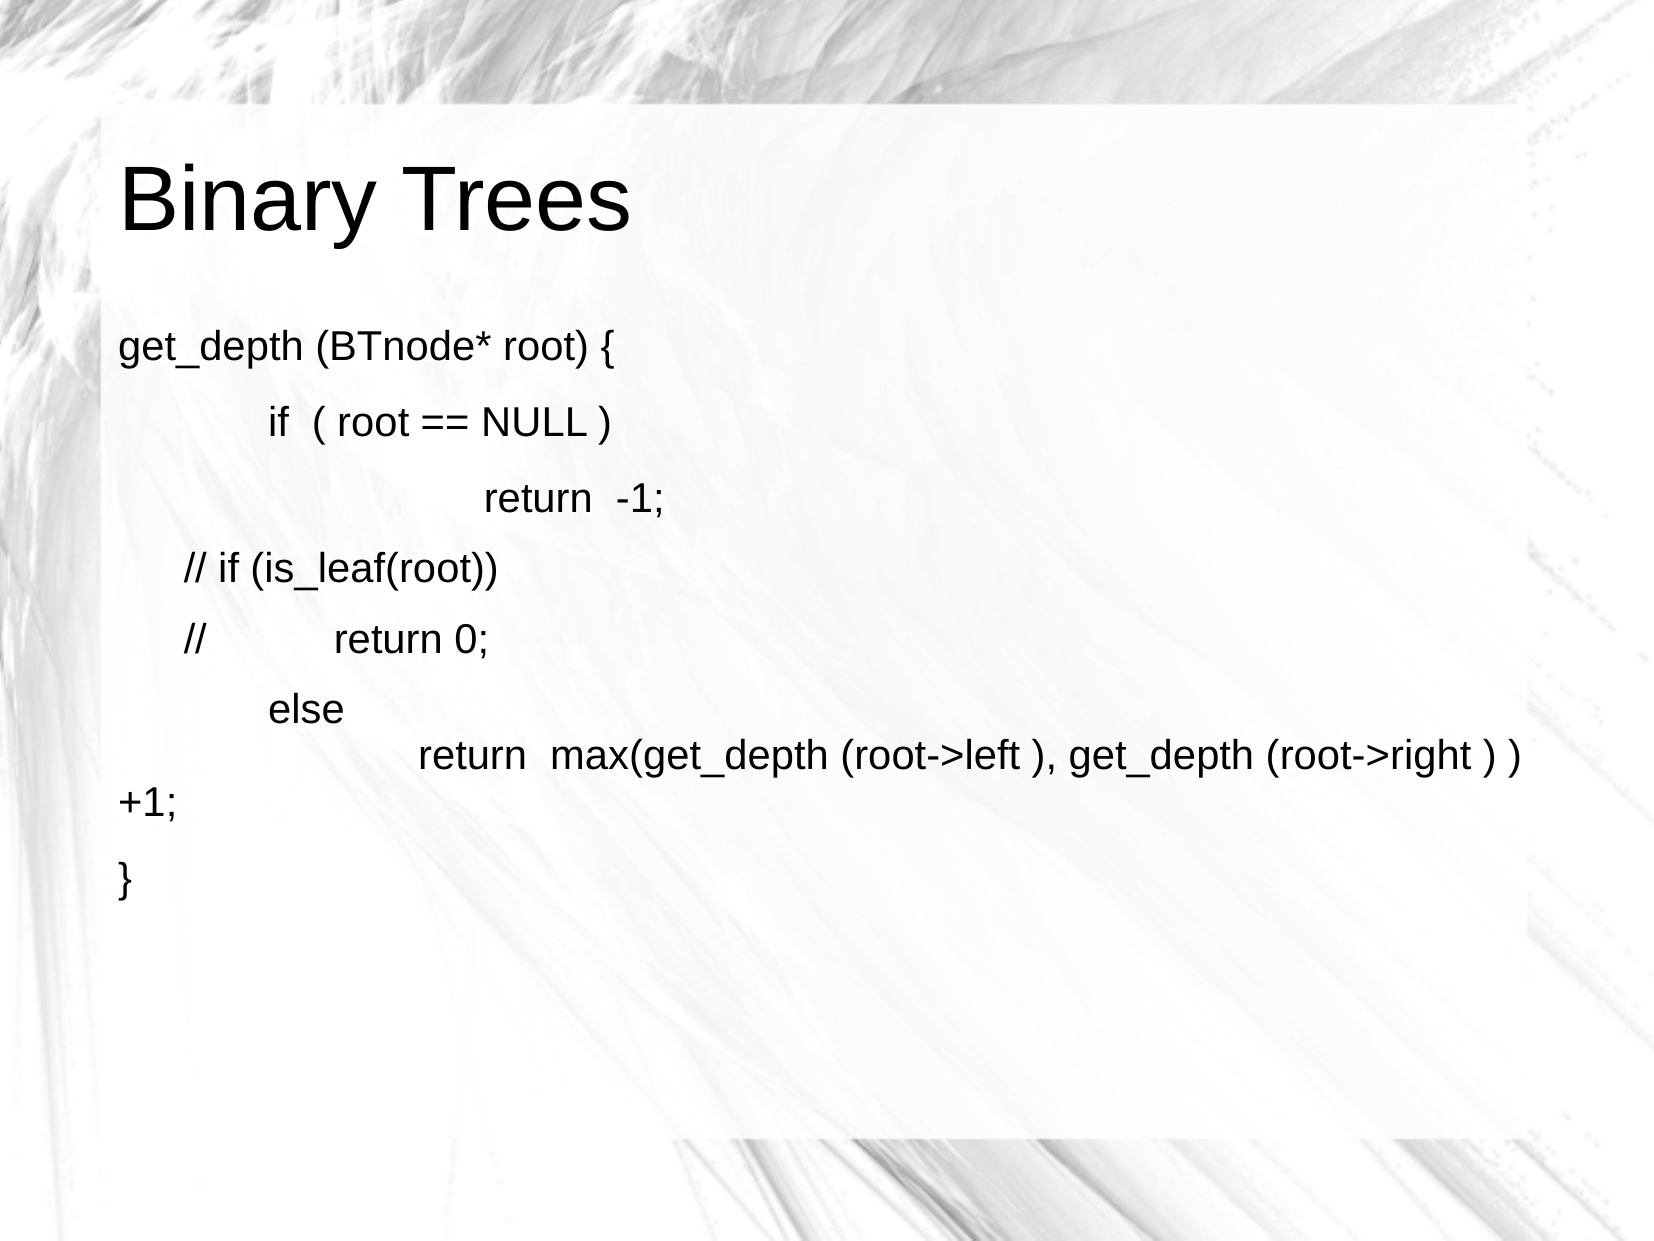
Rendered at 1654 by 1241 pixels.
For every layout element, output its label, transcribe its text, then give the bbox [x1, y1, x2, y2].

list get_depth (BTnode* root) { if ( root == NULL ) return -1; // if (is_leaf(root)) // return 0; else return max(get_depth (root->left ), get_depth (root->right ) ) +1; } [118, 319, 1571, 1109]
title Binary Trees [118, 93, 1506, 299]
picture [0, 0, 1654, 1241]
